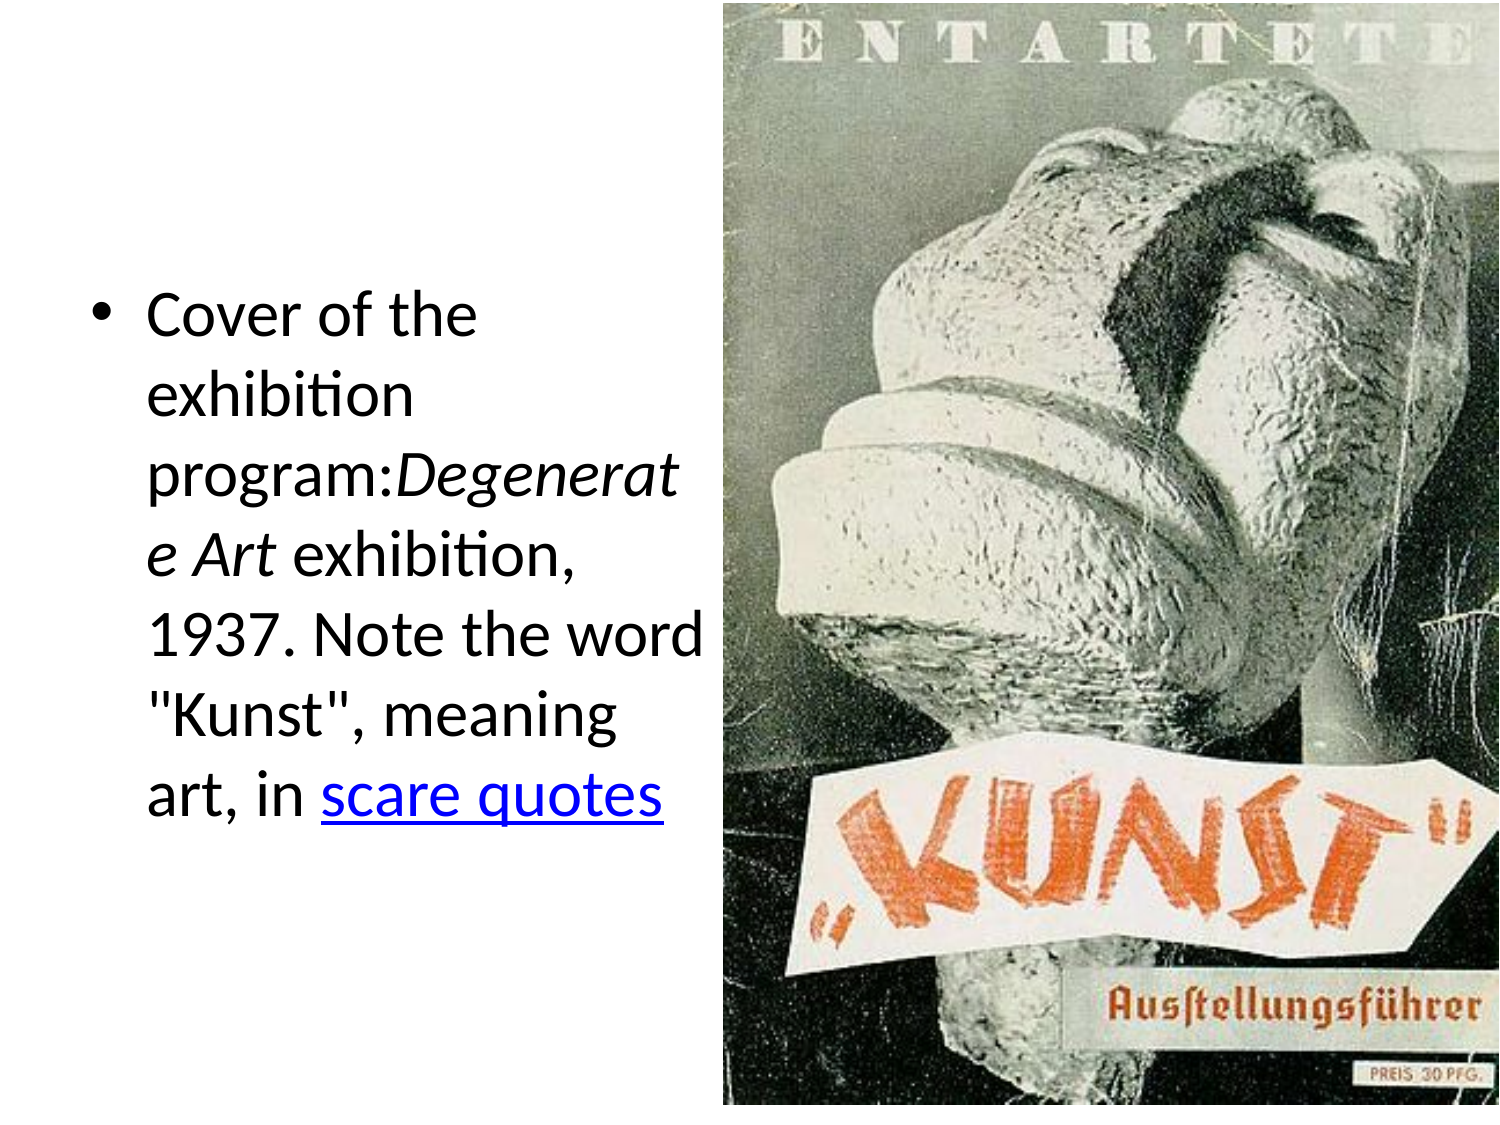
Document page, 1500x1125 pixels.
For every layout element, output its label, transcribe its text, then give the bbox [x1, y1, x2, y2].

list Cover of the exhibition program:Degenerate Art exhibition, 1937. Note the word "Kunst", meaning art, in scare quotes [75, 262, 718, 1005]
picture [723, 3, 1500, 1105]
